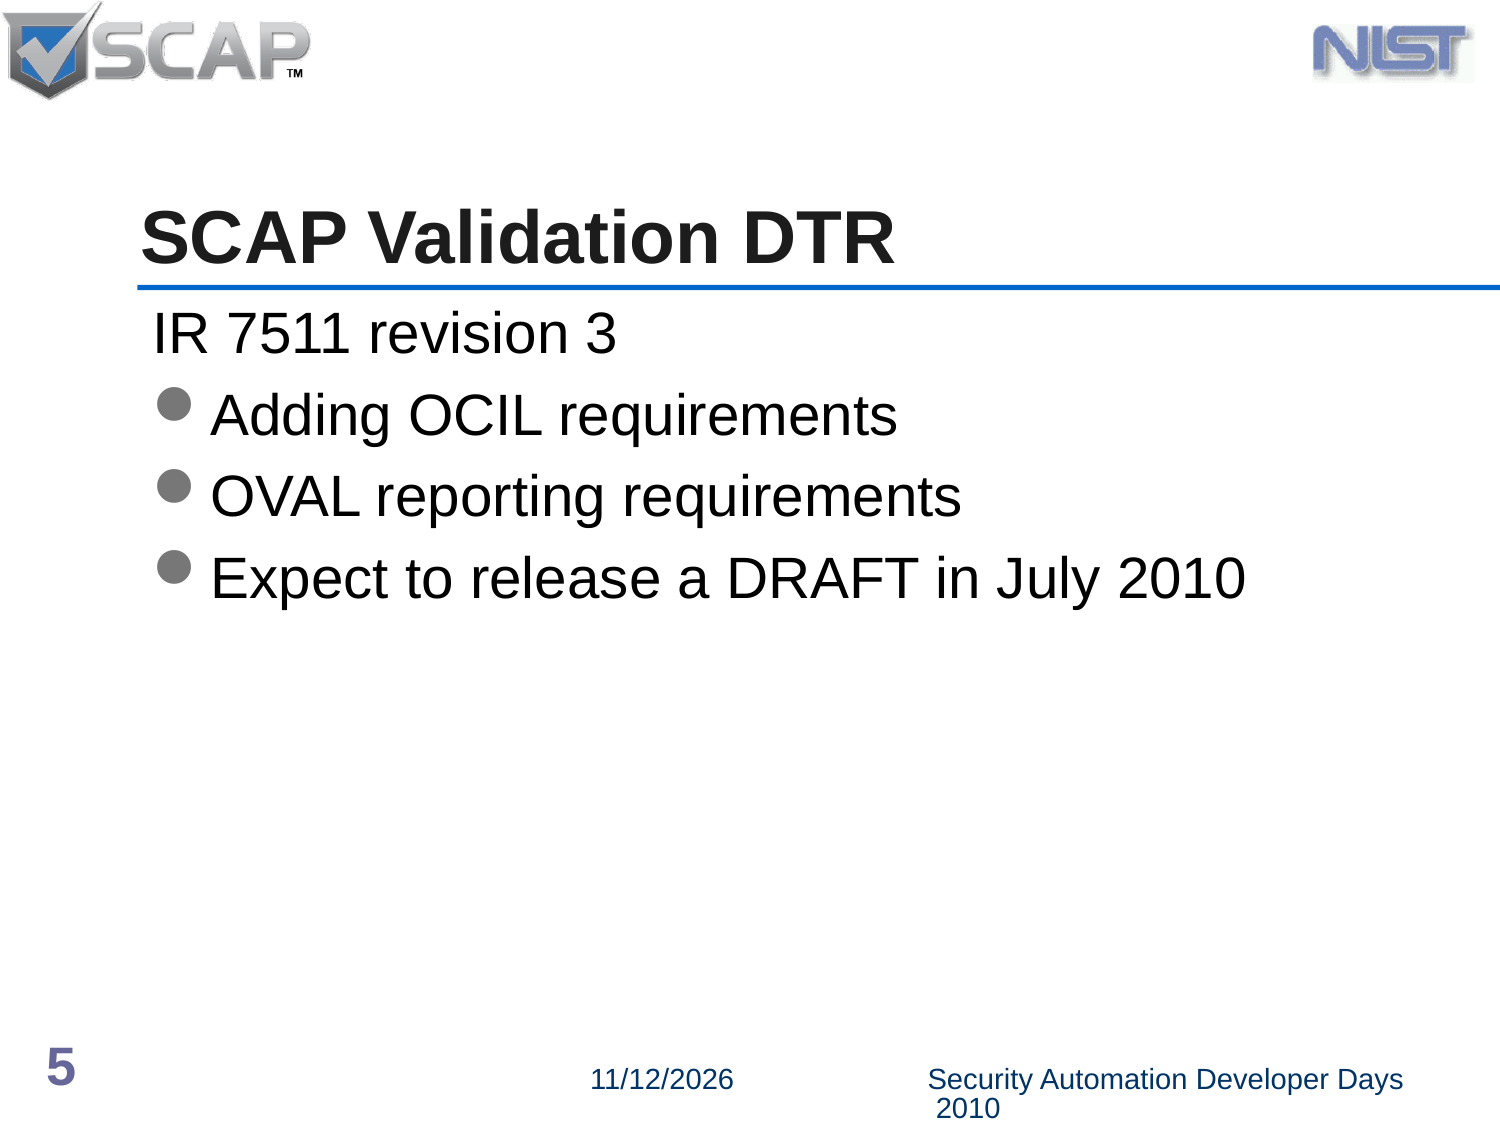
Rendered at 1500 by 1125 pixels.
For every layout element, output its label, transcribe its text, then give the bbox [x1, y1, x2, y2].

picture [1312, 24, 1475, 83]
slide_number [399, 1024, 750, 1104]
list IR 7511 revision 3 Adding OCIL requirements OVAL reporting requirements Expect to release a DRAFT in July 2010 [137, 287, 1400, 1026]
slide_number 5 [13, 1023, 111, 1105]
title SCAP Validation DTR [124, 99, 1426, 288]
footer Security Automation Developer Days 2010 [912, 1024, 1426, 1104]
picture [0, 0, 313, 103]
